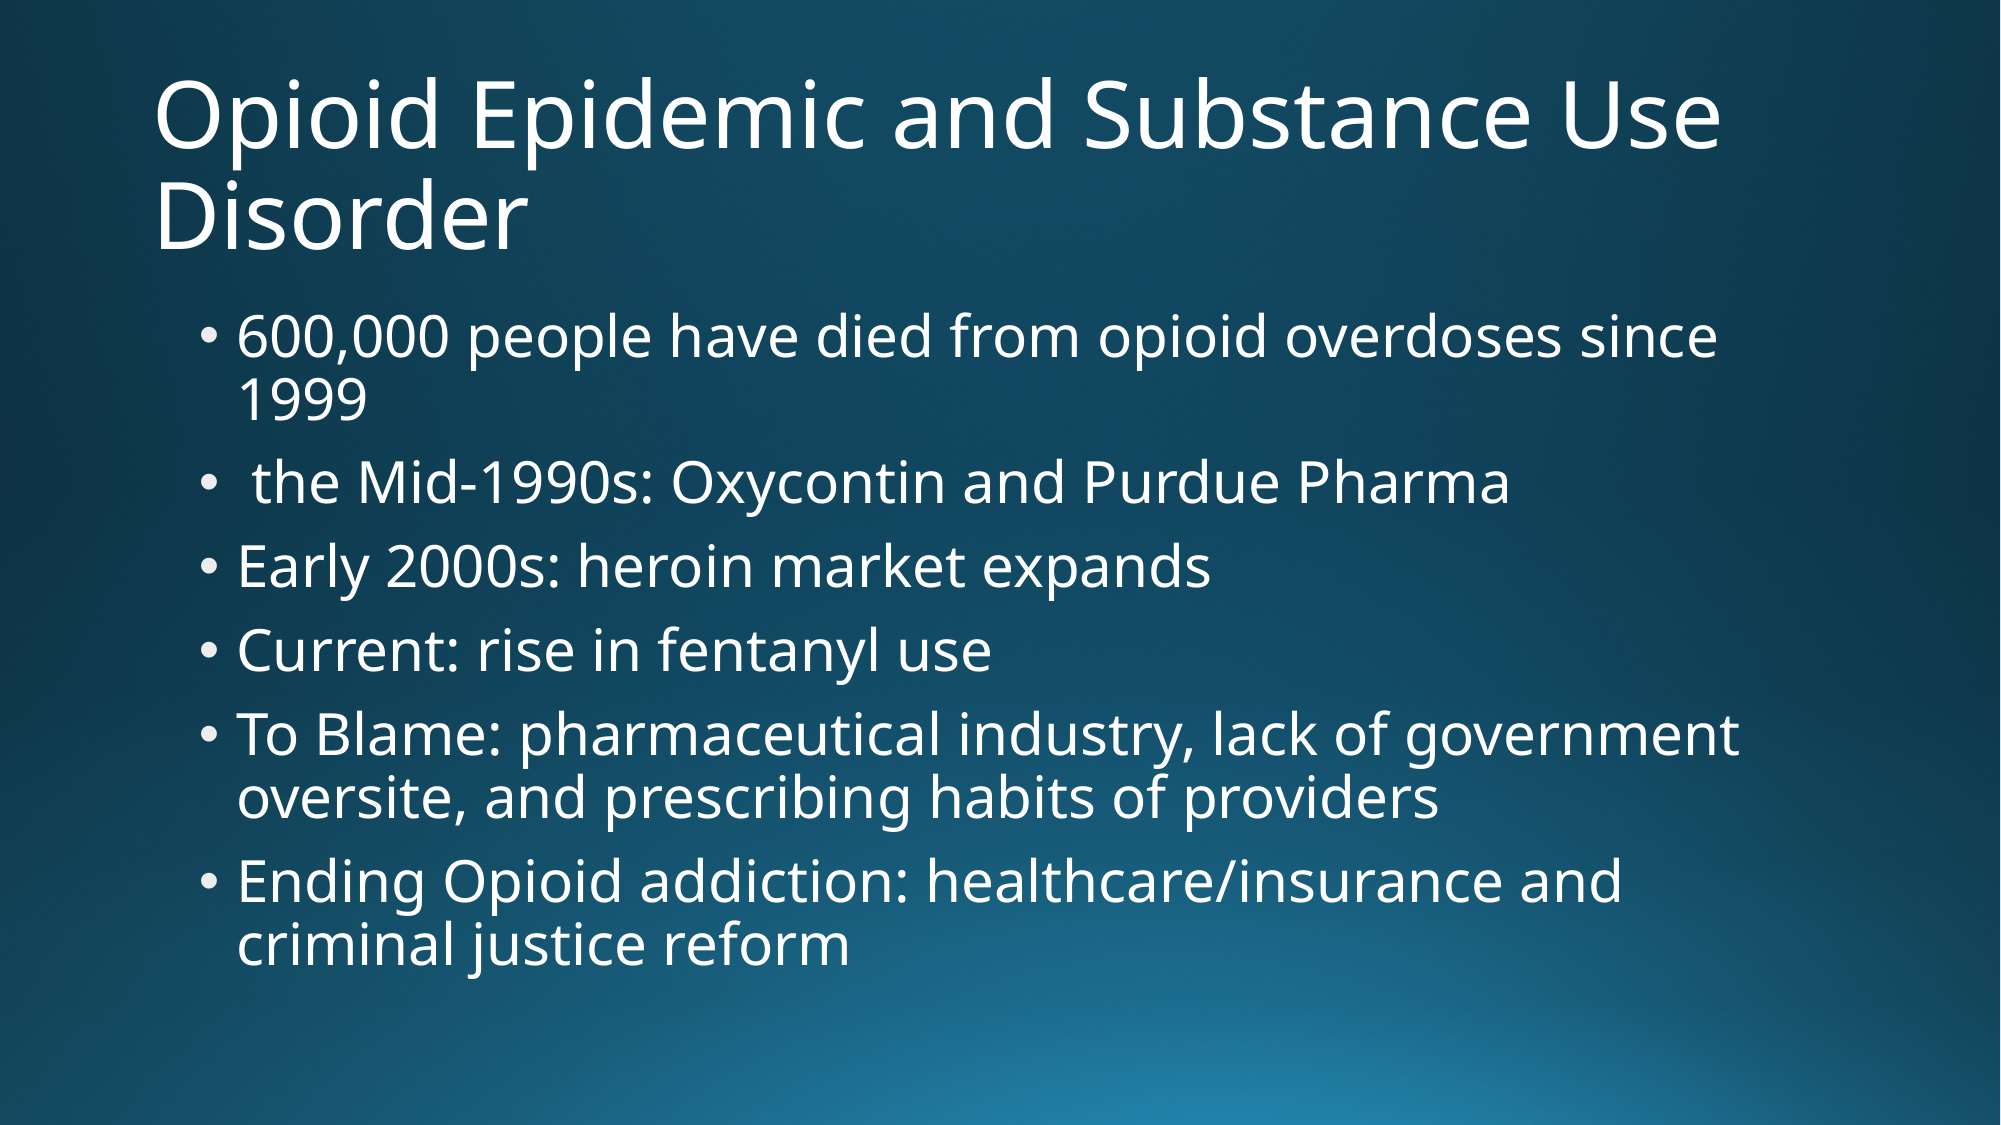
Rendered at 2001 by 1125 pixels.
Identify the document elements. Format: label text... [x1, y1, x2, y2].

picture [0, 0, 2001, 1125]
list 600,000 people have died from opioid overdoses since 1999 the Mid-1990s: Oxycontin and Purdue Pharma Early 2000s: heroin market expands Current: rise in fentanyl use To Blame: pharmaceutical industry, lack of government oversite, and prescribing habits of providers Ending Opioid addiction: healthcare/insurance and criminal justice reform [183, 299, 1863, 1014]
title Opioid Epidemic and Substance Use Disorder [137, 59, 1863, 278]
